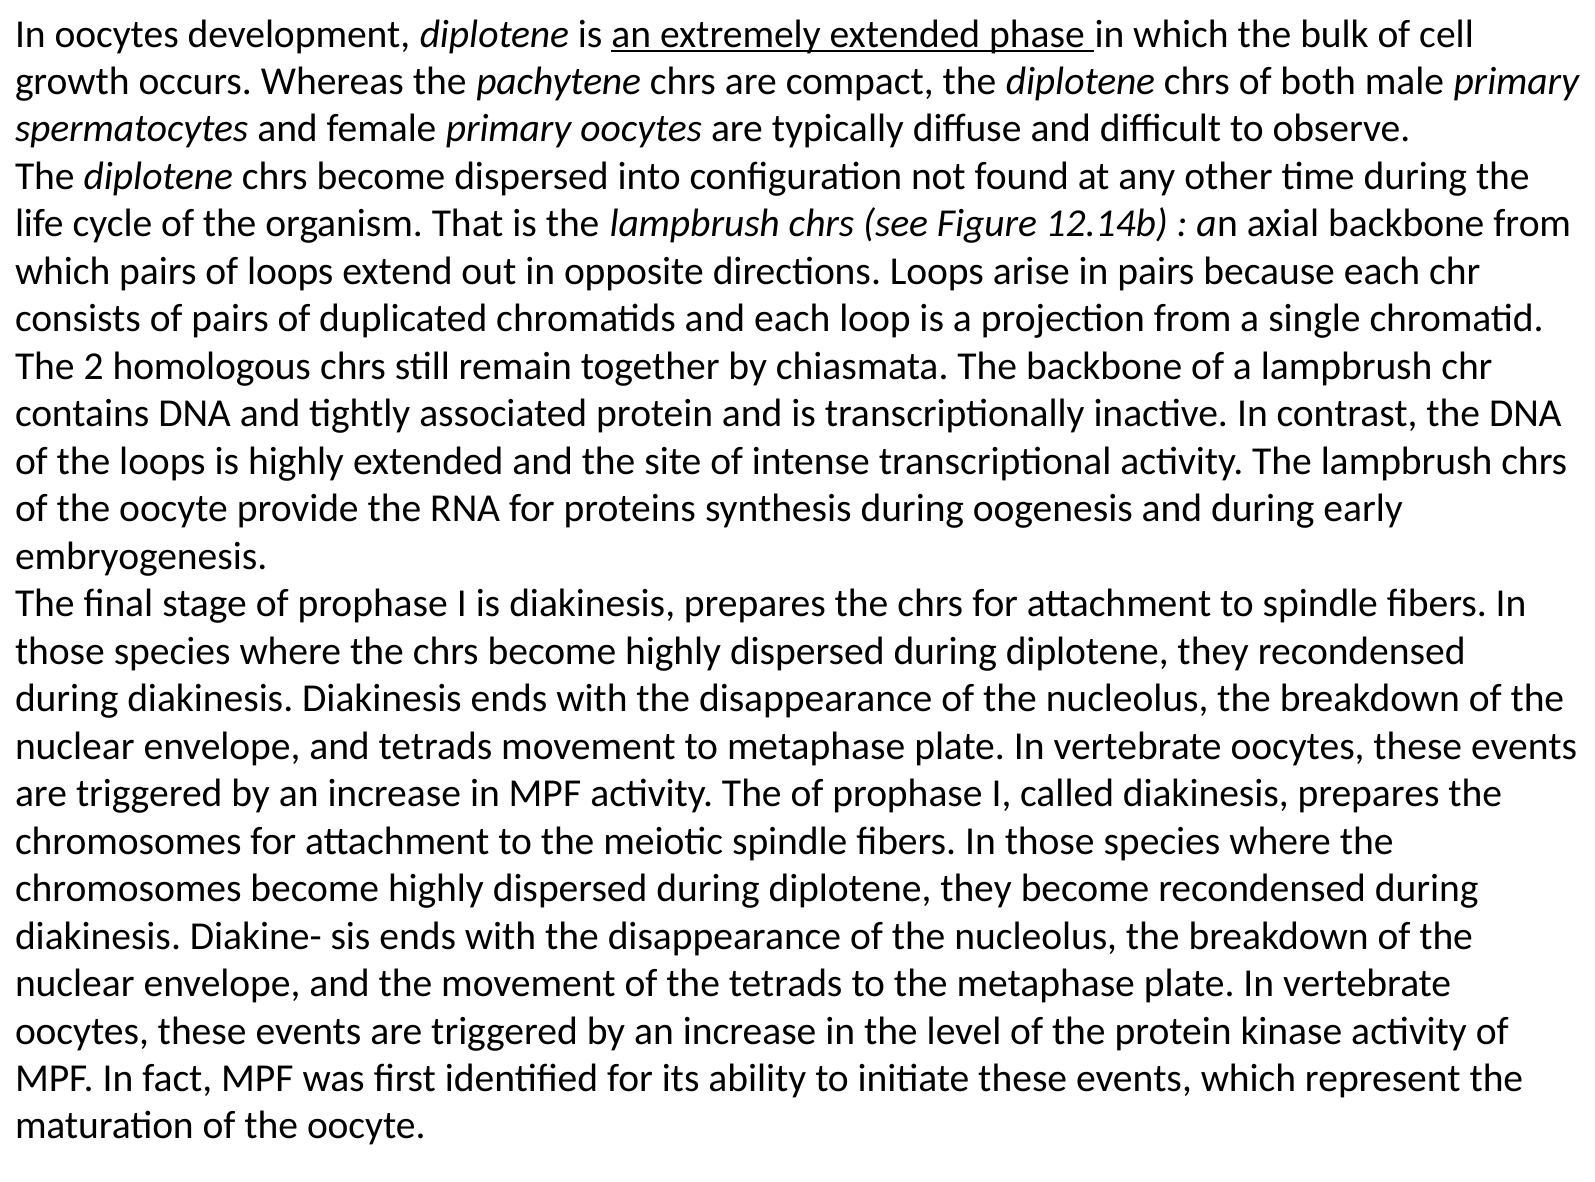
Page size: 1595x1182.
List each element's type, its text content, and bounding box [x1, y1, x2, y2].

text_box In oocytes development, diplotene is an extremely extended phase in which the bulk of cell growth occurs. Whereas the pachytene chrs are compact, the diplotene chrs of both male primary spermatocytes and female primary oocytes are typically diffuse and difficult to observe. The diplotene chrs become dispersed into configuration not found at any other time during the life cycle of the organism. That is the lampbrush chrs (see Figure 12.14b) : an axial backbone from which pairs of loops extend out in opposite directions. Loops arise in pairs because each chr consists of pairs of duplicated chromatids and each loop is a projection from a single chromatid. The 2 homologous chrs still remain together by chiasmata. The backbone of a lampbrush chr contains DNA and tightly associated protein and is transcriptionally inactive. In contrast, the DNA of the loops is highly extended and the site of intense transcriptional activity. The lampbrush chrs of the oocyte provide the RNA for proteins synthesis during oogenesis and during early embryogenesis. The final stage of prophase I is diakinesis, prepares the chrs for attachment to spindle fibers. In those species where the chrs become highly dispersed during diplotene, they recondensed during diakinesis. Diakinesis ends with the disappearance of the nucleolus, the breakdown of the nuclear envelope, and tetrads movement to metaphase plate. In vertebrate oocytes, these events are triggered by an increase in MPF activity. The of prophase I, called diakinesis, prepares the chromosomes for attachment to the meiotic spindle fibers. In those species where the chromosomes become highly dispersed during diplotene, they become recondensed during diakinesis. Diakine- sis ends with the disappearance of the nucleolus, the breakdown of the nuclear envelope, and the movement of the tetrads to the metaphase plate. In vertebrate oocytes, these events are triggered by an increase in the level of the protein kinase activity of MPF. In fact, MPF was first identified for its ability to initiate these events, which represent the maturation of the oocyte. [0, 0, 1595, 1155]
